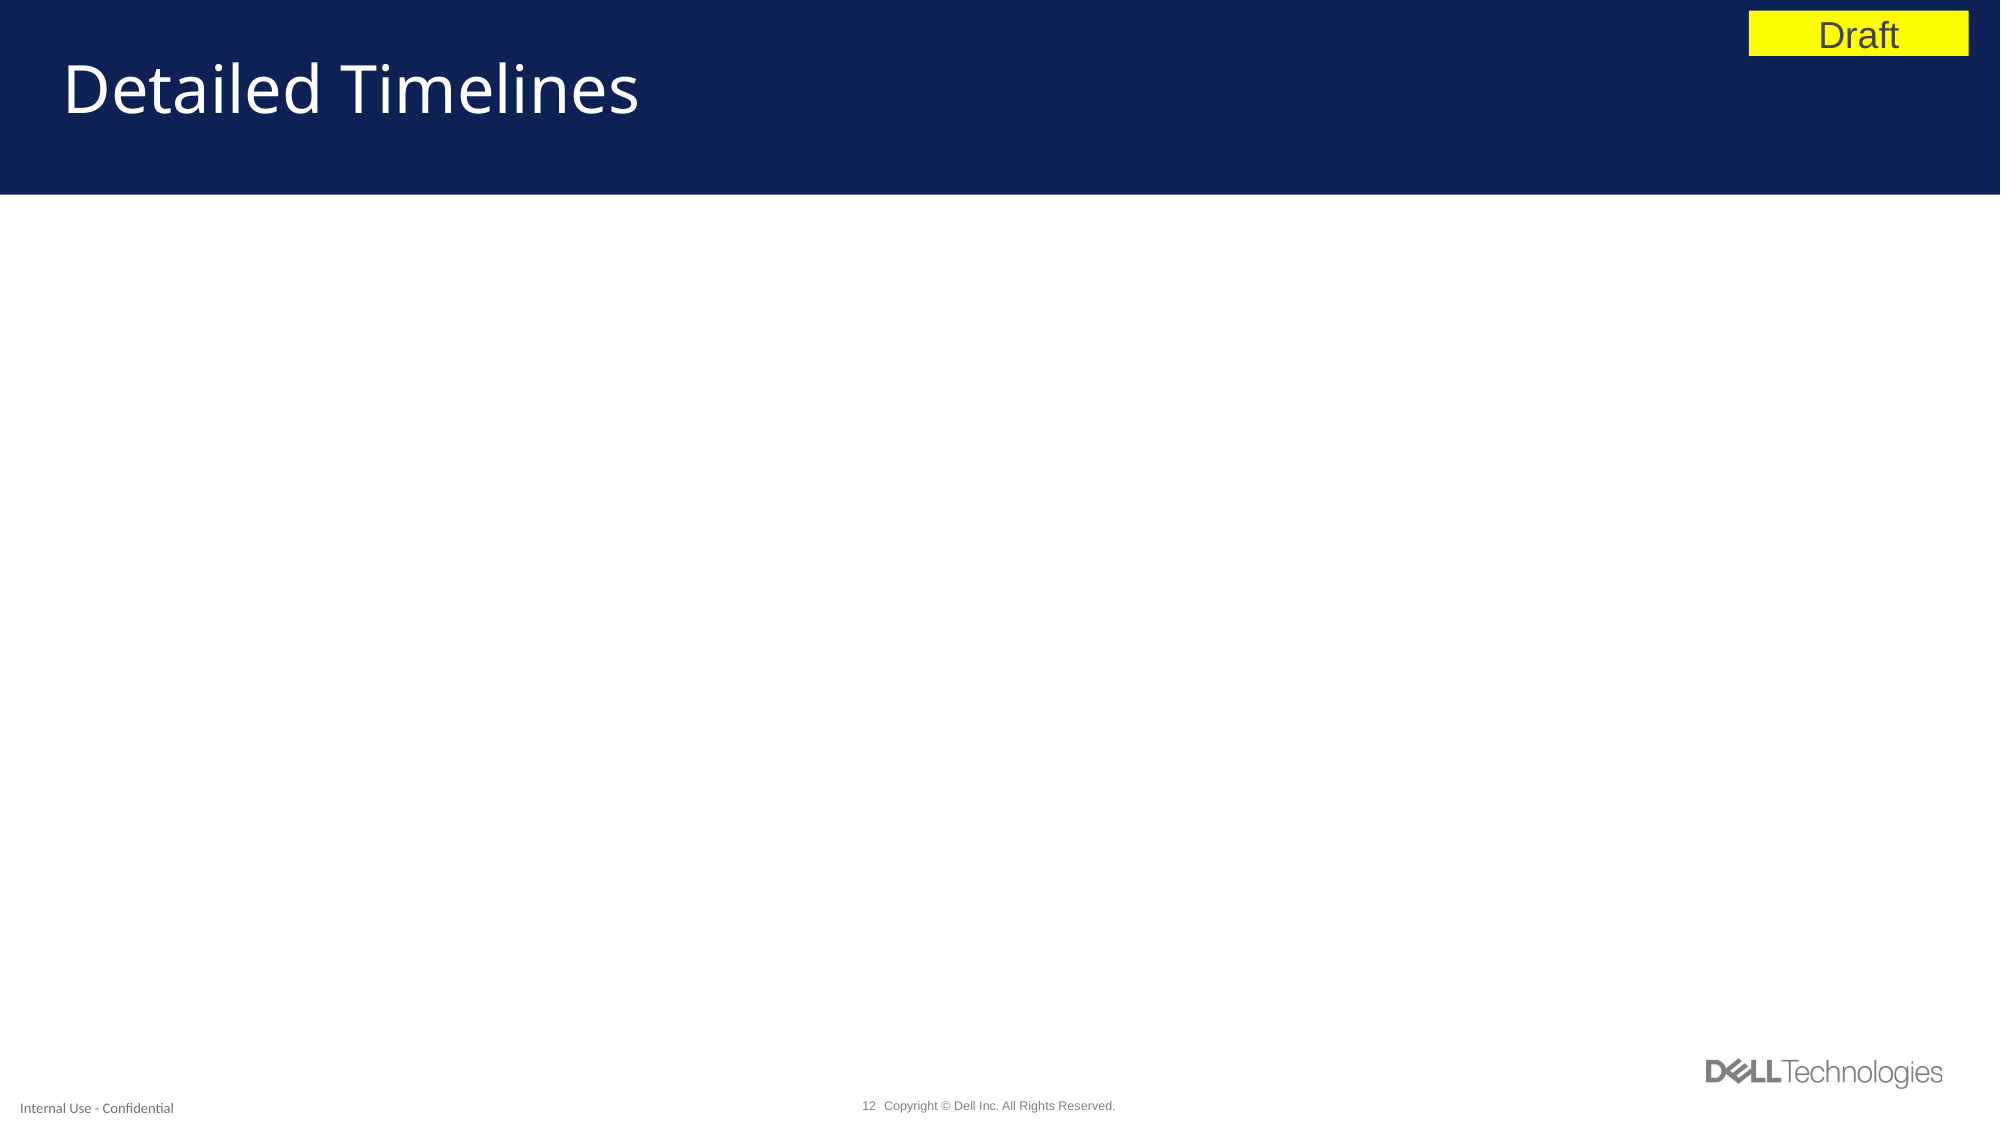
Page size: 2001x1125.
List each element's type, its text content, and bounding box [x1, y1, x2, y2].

picture [1706, 1058, 1943, 1089]
title Detailed Timelines [62, 56, 1938, 129]
text_box Draft [1748, 10, 1969, 56]
text_box [0, 0, 2000, 196]
